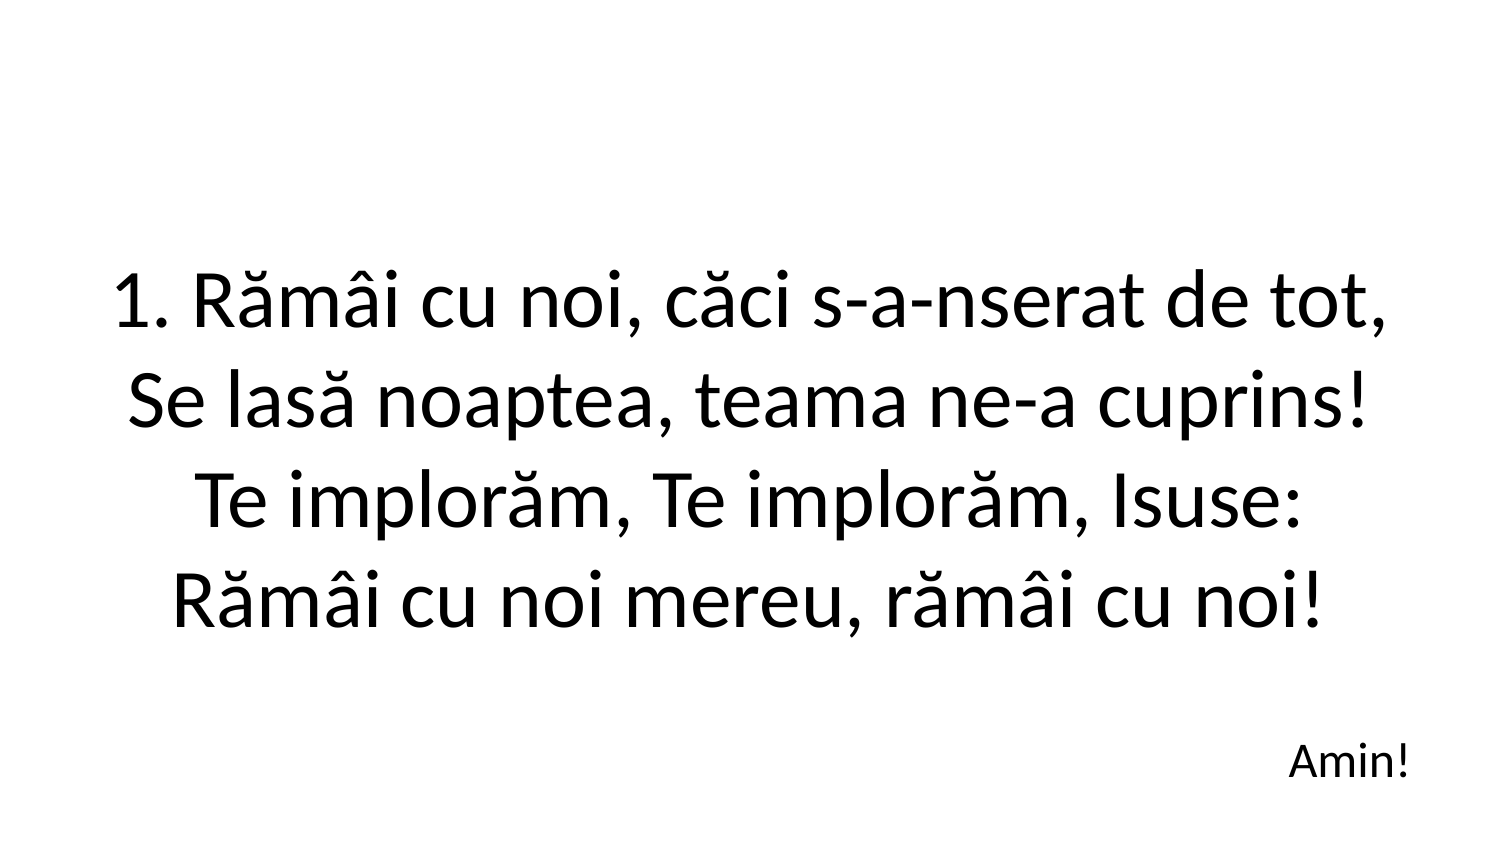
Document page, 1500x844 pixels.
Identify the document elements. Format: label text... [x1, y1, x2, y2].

text_box Amin! [1273, 674, 1427, 795]
text_box 1. Rămâi cu noi, căci s-a-nserat de tot, Se lasă noaptea, teama ne-a cuprins! Te implorăm, Te implorăm, Isuse: Rămâi cu noi mereu, rămâi cu noi! [94, 192, 1406, 652]
